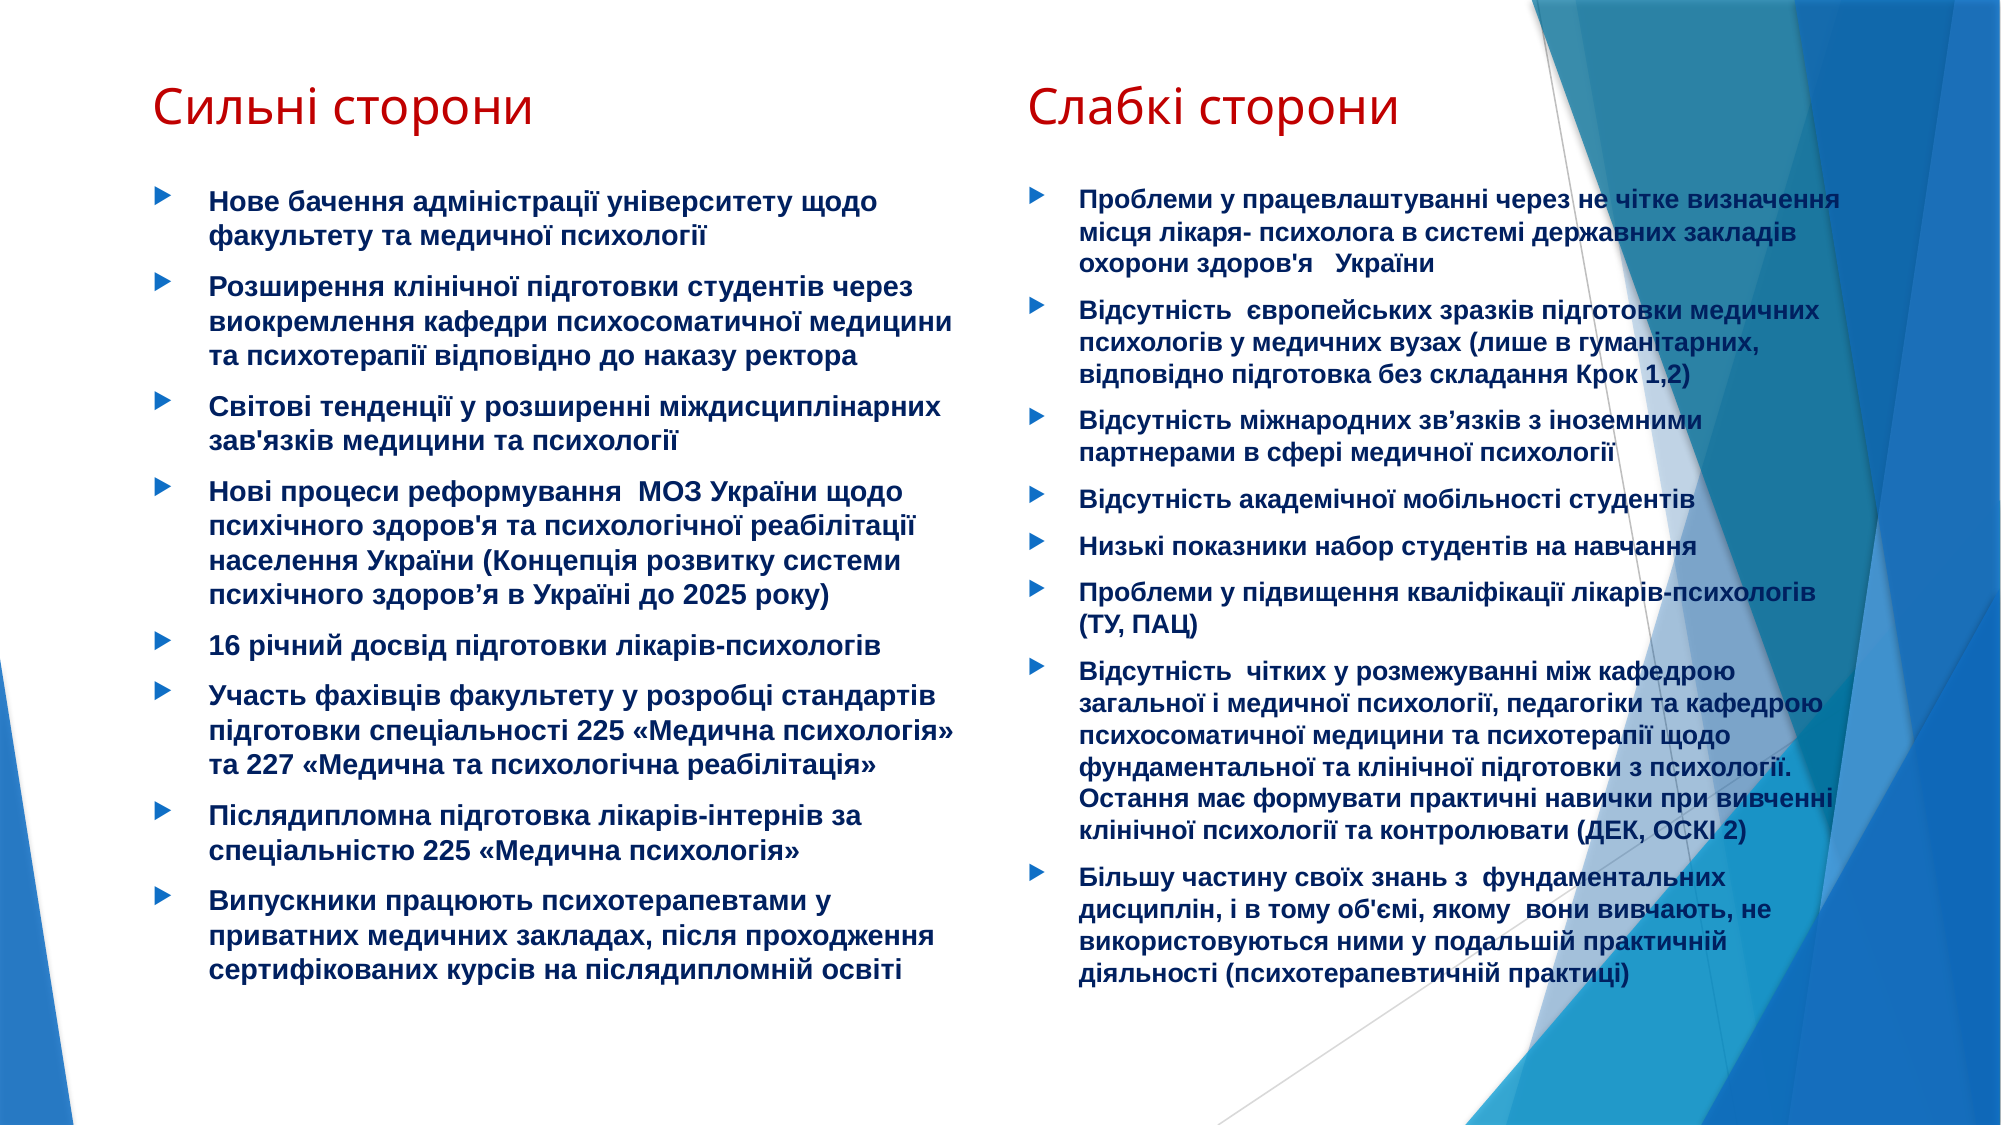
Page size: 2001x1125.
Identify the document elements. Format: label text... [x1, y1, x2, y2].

list Нове бачення адміністрації університету щодо факультету та медичної психології Розширення клінічної підготовки студентів через виокремлення кафедри психосоматичної медицини та психотерапії відповідно до наказу ректора Світові тенденції у розширенні міждисциплінарних зав'язків медицини та психології Нові процеси реформування МОЗ України щодо психічного здоров'я та психологічної реабілітації населення України (Концепція розвитку системи психічного здоров’я в Україні до 2025 року) 16 річний досвід підготовки лікарів-психологів Участь фахівців факультету у розробці стандартів підготовки спеціальності 225 «Медична психологія» та 227 «Медична та психологічна реабілітація» Післядипломна підготовка лікарів-інтернів за спеціальністю 225 «Медична психологія» Випускники працюють психотерапевтами у приватних медичних закладах, після проходження сертифікованих курсів на післядипломній освіті [137, 174, 984, 1016]
list Сильні сторони [137, 59, 984, 143]
list Проблеми у працевлаштуванні через не чітке визначення місця лікаря- психолога в системі державних закладів охорони здоров'я України Відсутність європейських зразків підготовки медичних психологів у медичних вузах (лише в гуманітарних, відповідно підготовка без складання Крок 1,2) Відсутність міжнародних зв’язків з іноземними партнерами в сфері медичної психології Відсутність академічної мобільності студентів Низькі показники набор студентів на навчання Проблеми у підвищення кваліфікації лікарів-психологів (ТУ, ПАЦ) Відсутність чітких у розмежуванні між кафедрою загальної і медичної психології, педагогіки та кафедрою психосоматичної медицини та психотерапії щодо фундаментальної та клінічної підготовки з психології. Остання має формувати практичні навички при вивченні клінічної психології та контролювати (ДЕК, ОСКІ 2) Більшу частину своїх знань з фундаментальних дисциплін, і в тому об'ємі, якому вони вивчають, не використовуються ними у подальшій практичній діяльності (психотерапевтичній практиці) [1012, 174, 1863, 1016]
list Слабкі сторони [1012, 59, 1863, 143]
